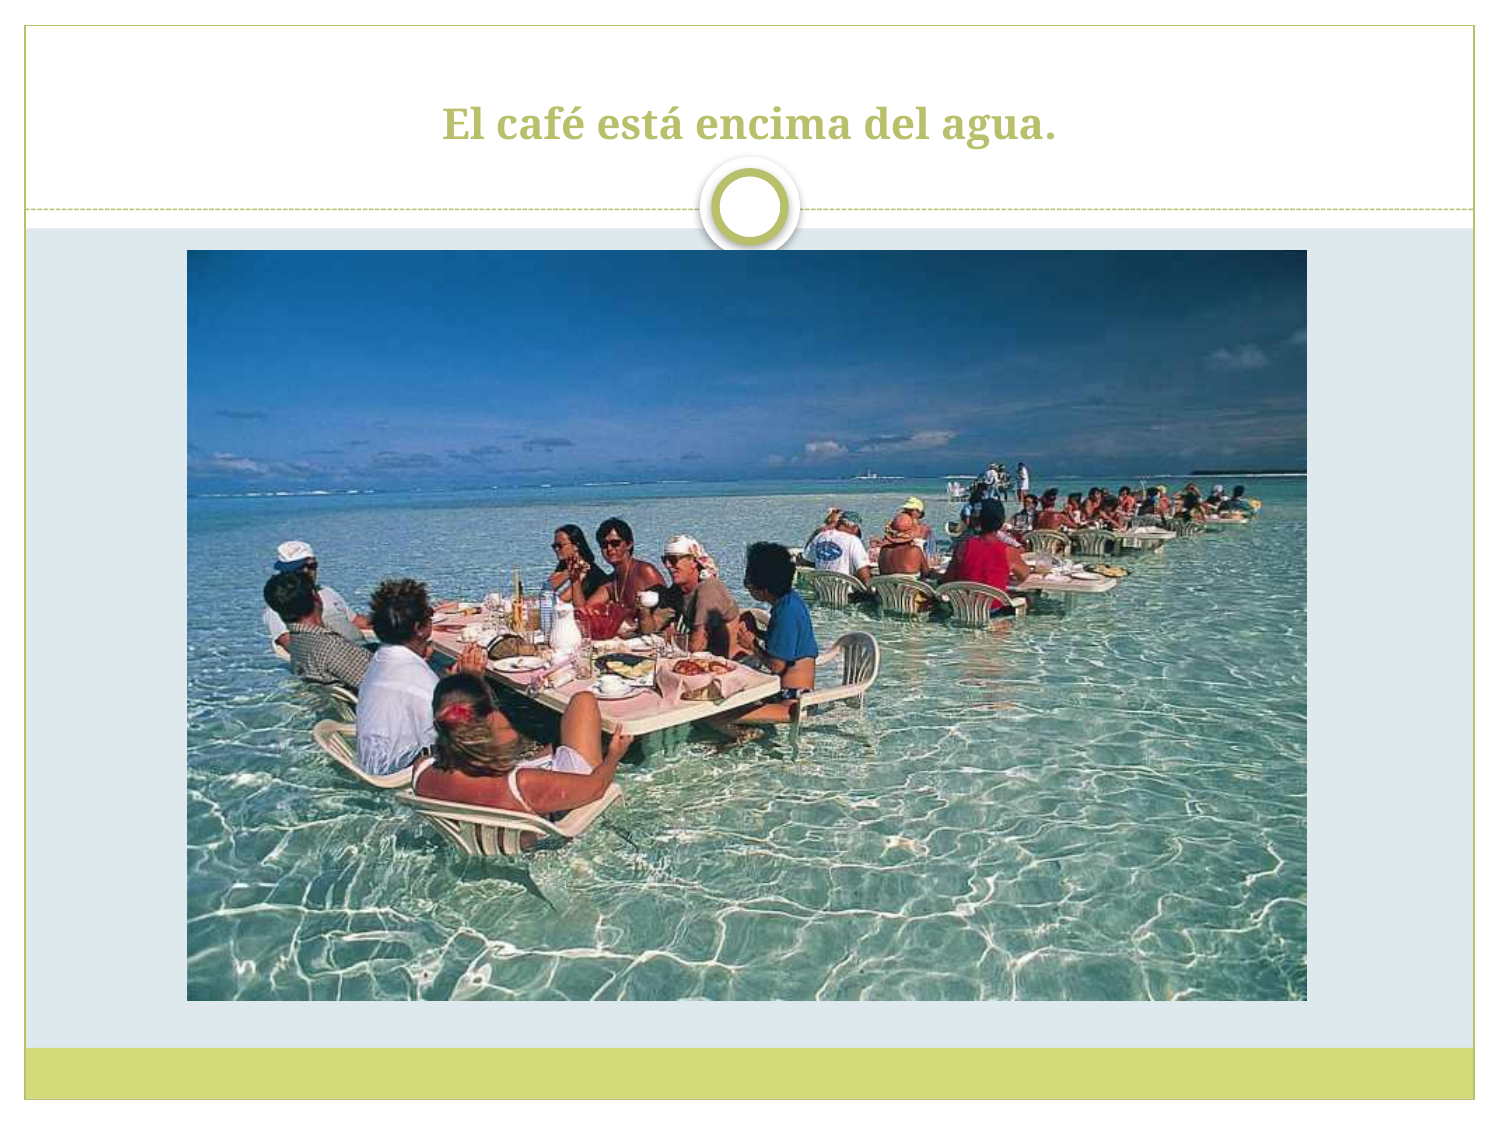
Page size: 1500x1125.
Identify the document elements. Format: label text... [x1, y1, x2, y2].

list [187, 250, 1307, 1001]
title El café está encima del agua. [49, 37, 1450, 162]
